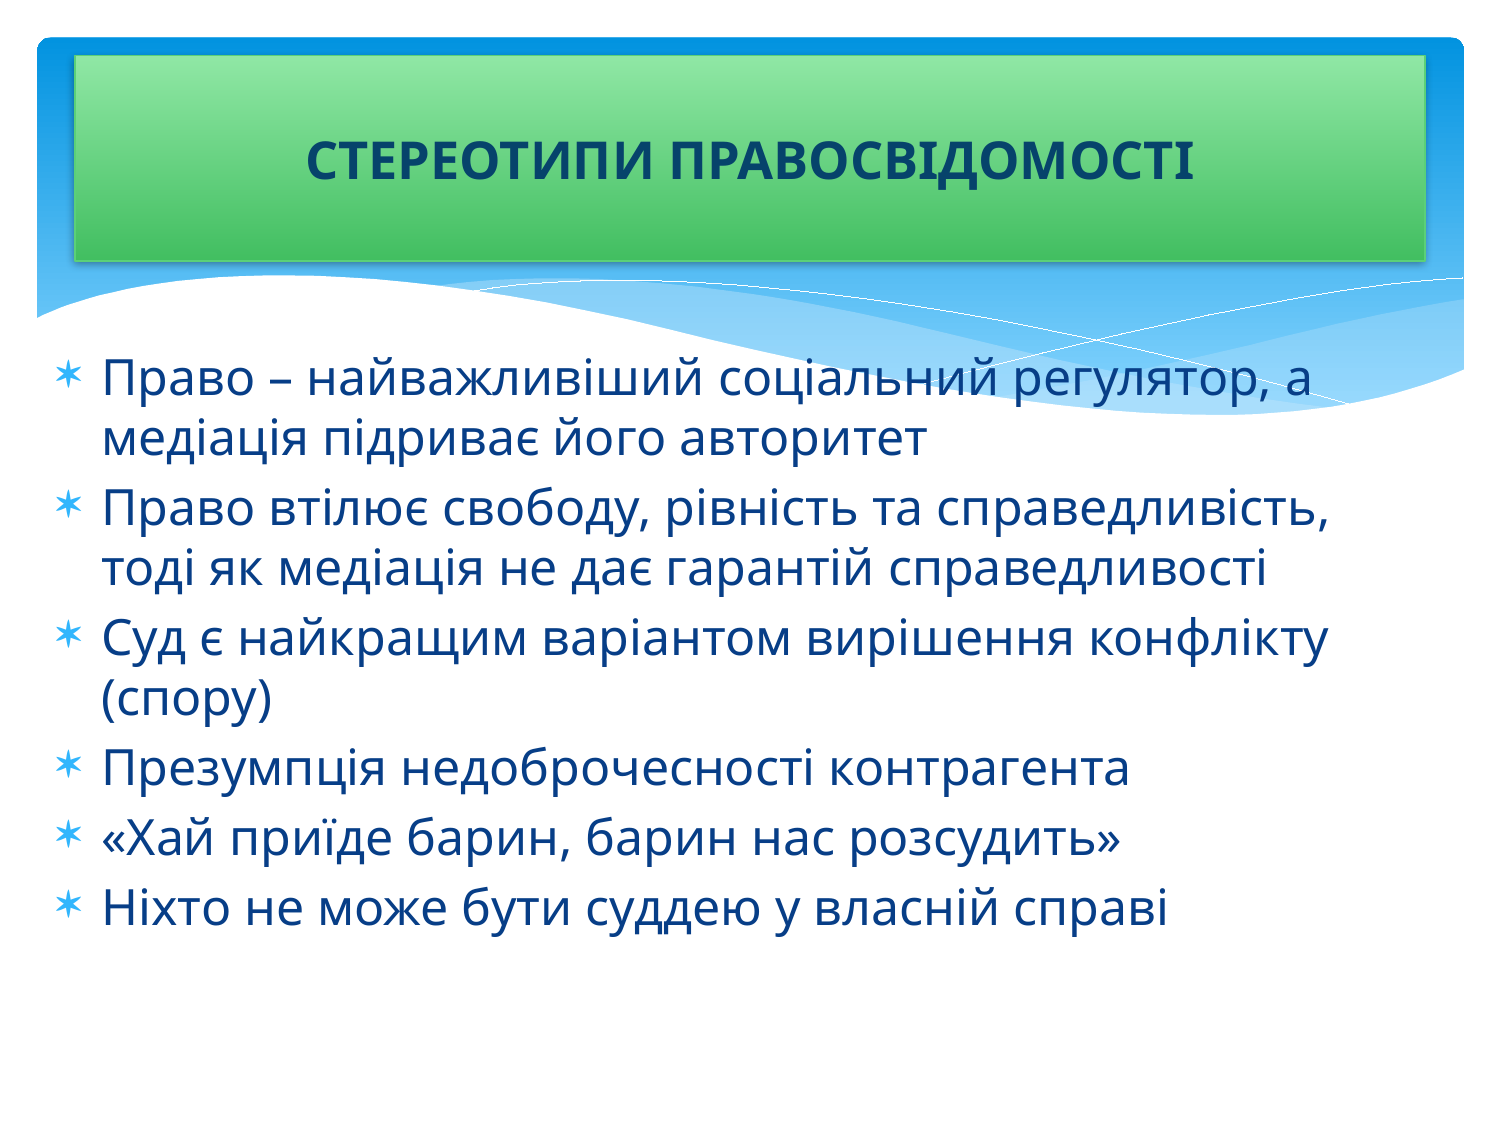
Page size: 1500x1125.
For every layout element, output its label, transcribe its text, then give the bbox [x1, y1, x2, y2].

list Право – найважливіший соціальний регулятор, а медіація підриває його авторитет Право втілює свободу, рівність та справедливість, тоді як медіація не дає гарантій справедливості Суд є найкращим варіантом вирішення конфлікту (спору) Презумпція недоброчесності контрагента «Хай приїде барин, барин нас розсудить» Ніхто не може бути суддею у власній справі [41, 338, 1424, 1005]
title СТЕРЕОТИПИ ПРАВОСВІДОМОСТІ [74, 55, 1426, 262]
